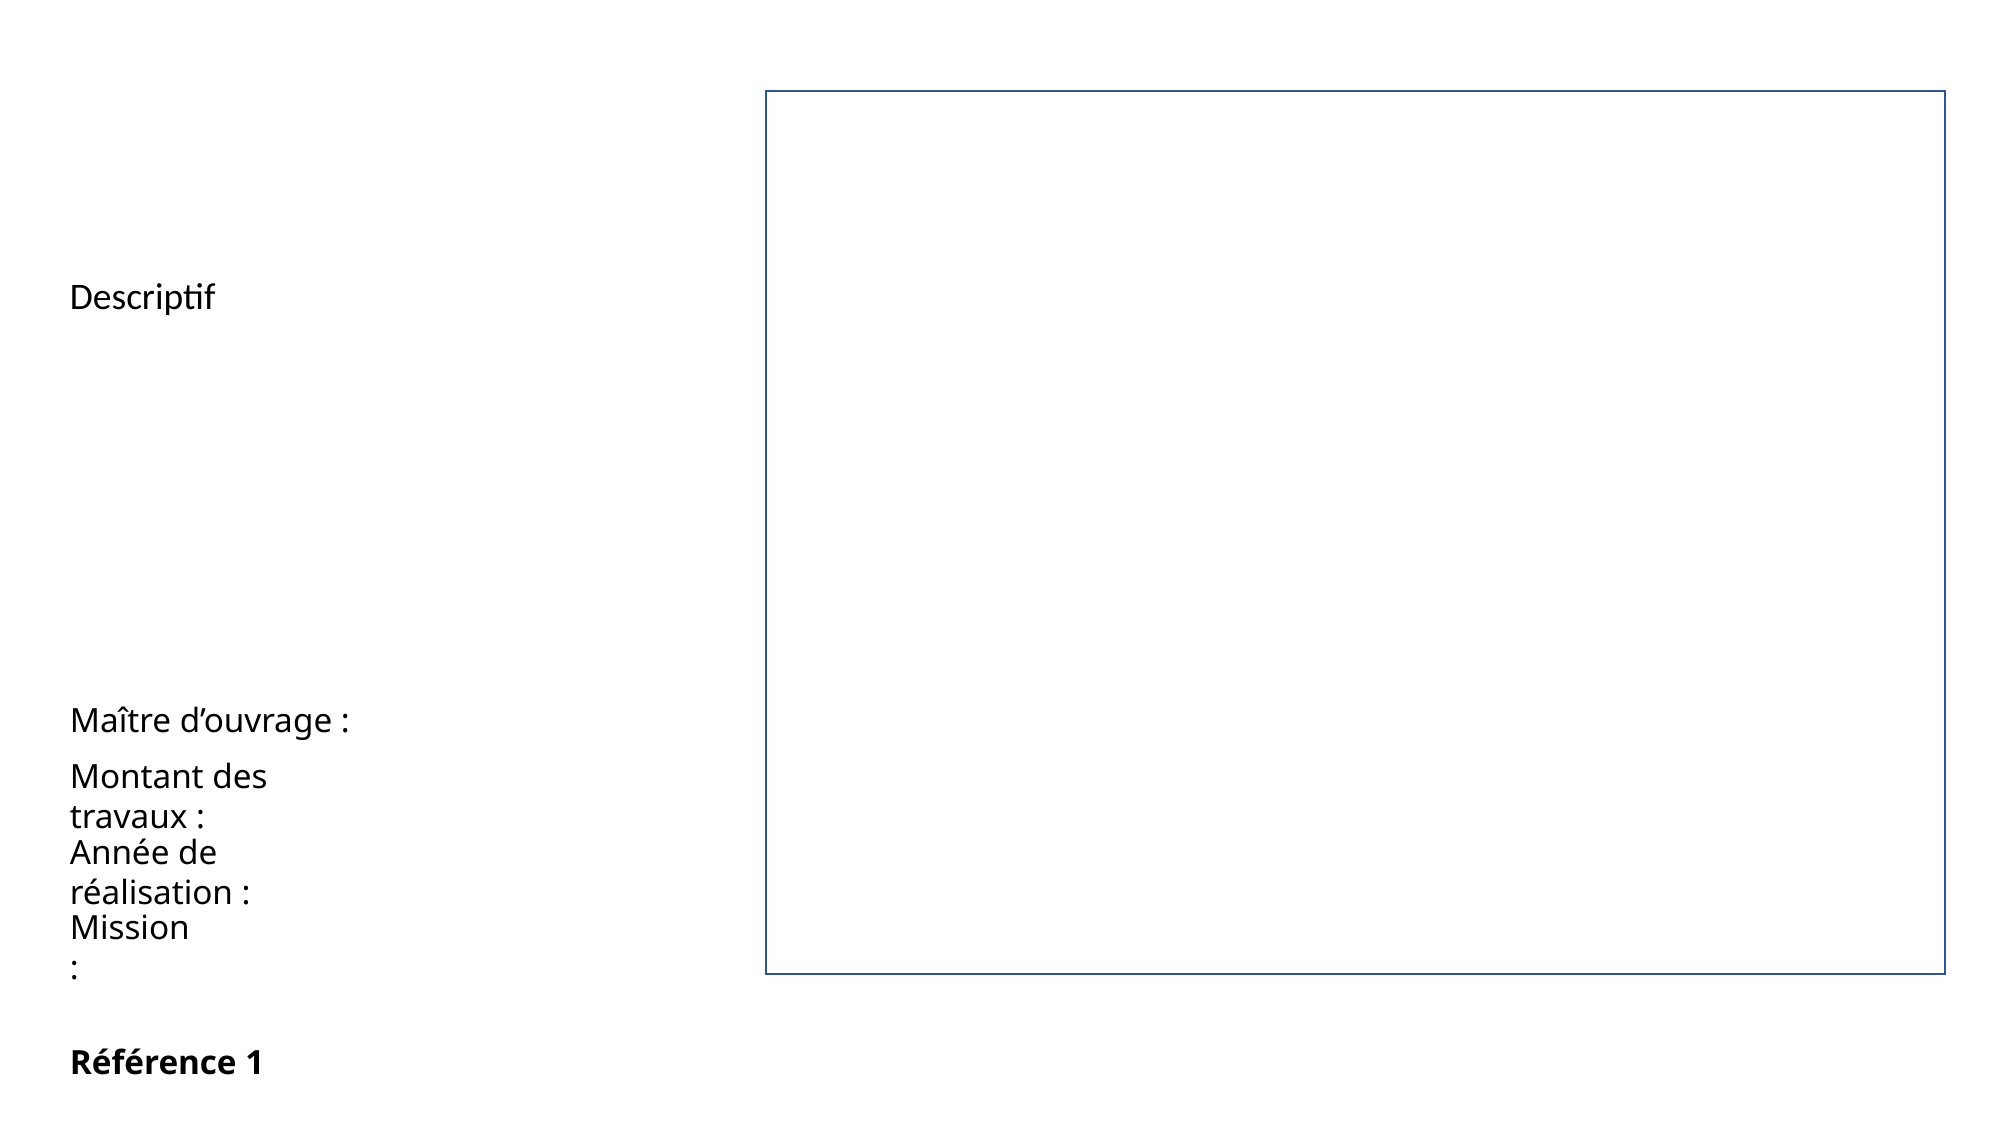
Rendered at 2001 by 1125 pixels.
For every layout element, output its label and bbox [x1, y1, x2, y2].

picture [765, 91, 1945, 975]
